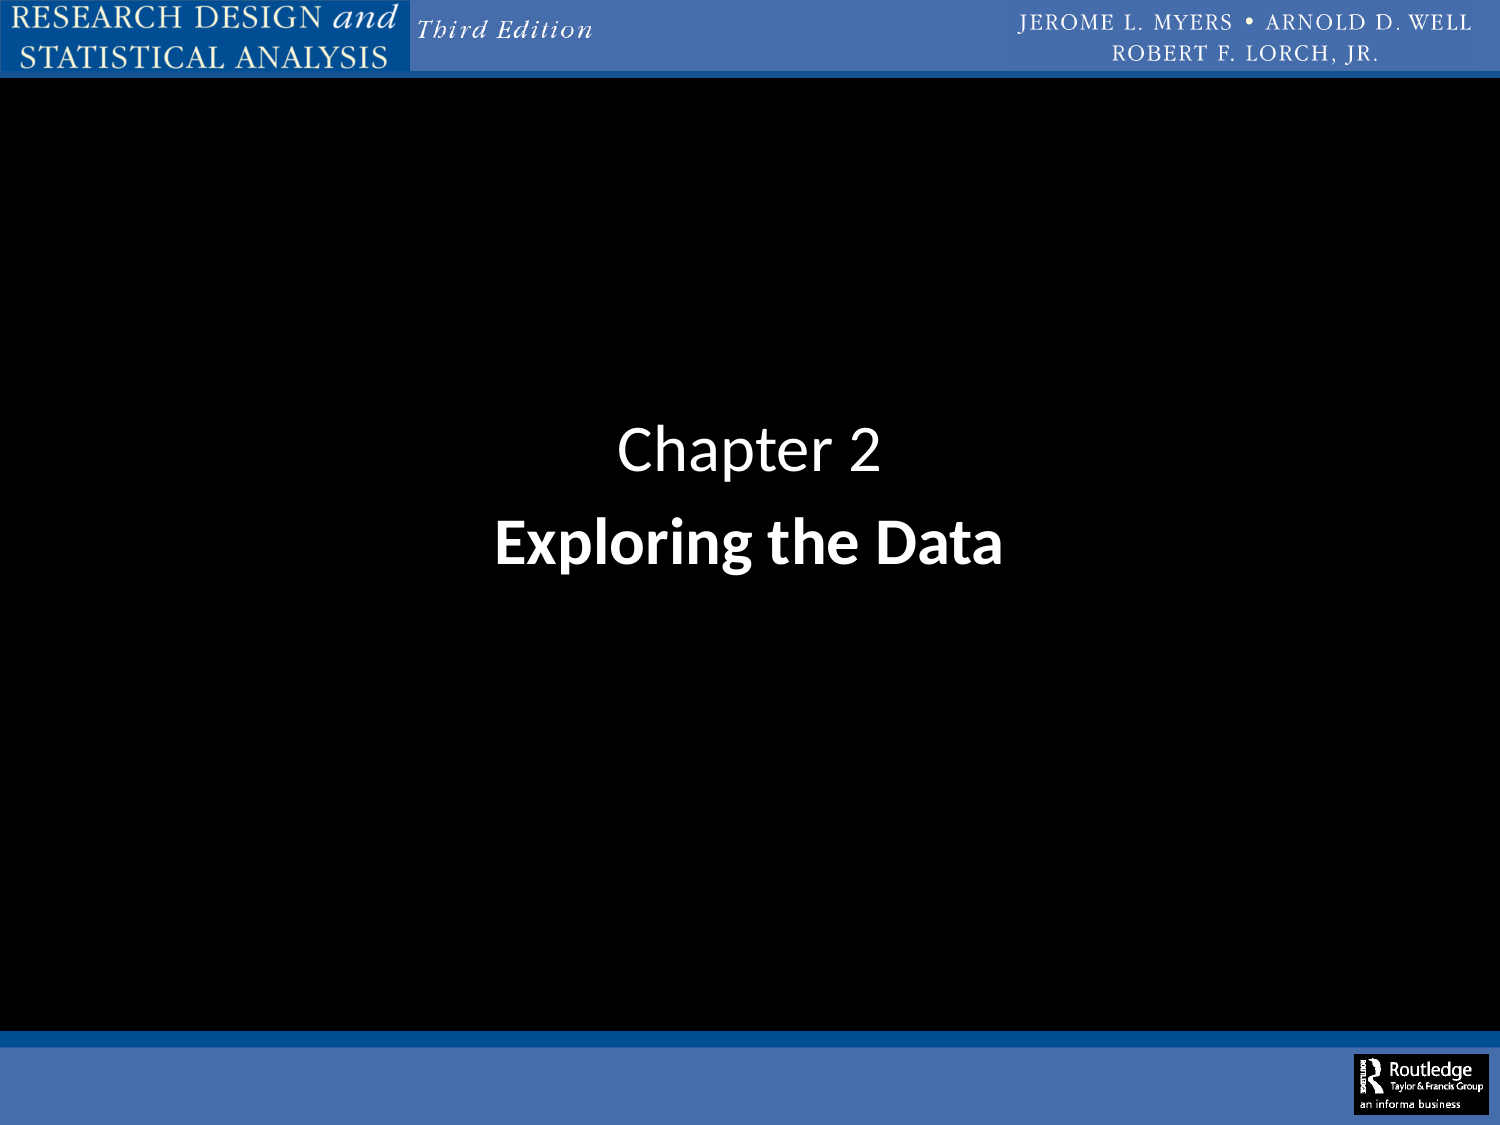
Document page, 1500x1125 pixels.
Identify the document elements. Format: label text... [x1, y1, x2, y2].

picture [0, 0, 1500, 78]
list Chapter 2 Exploring the Data [74, 116, 1426, 1006]
picture [0, 1031, 1500, 1125]
